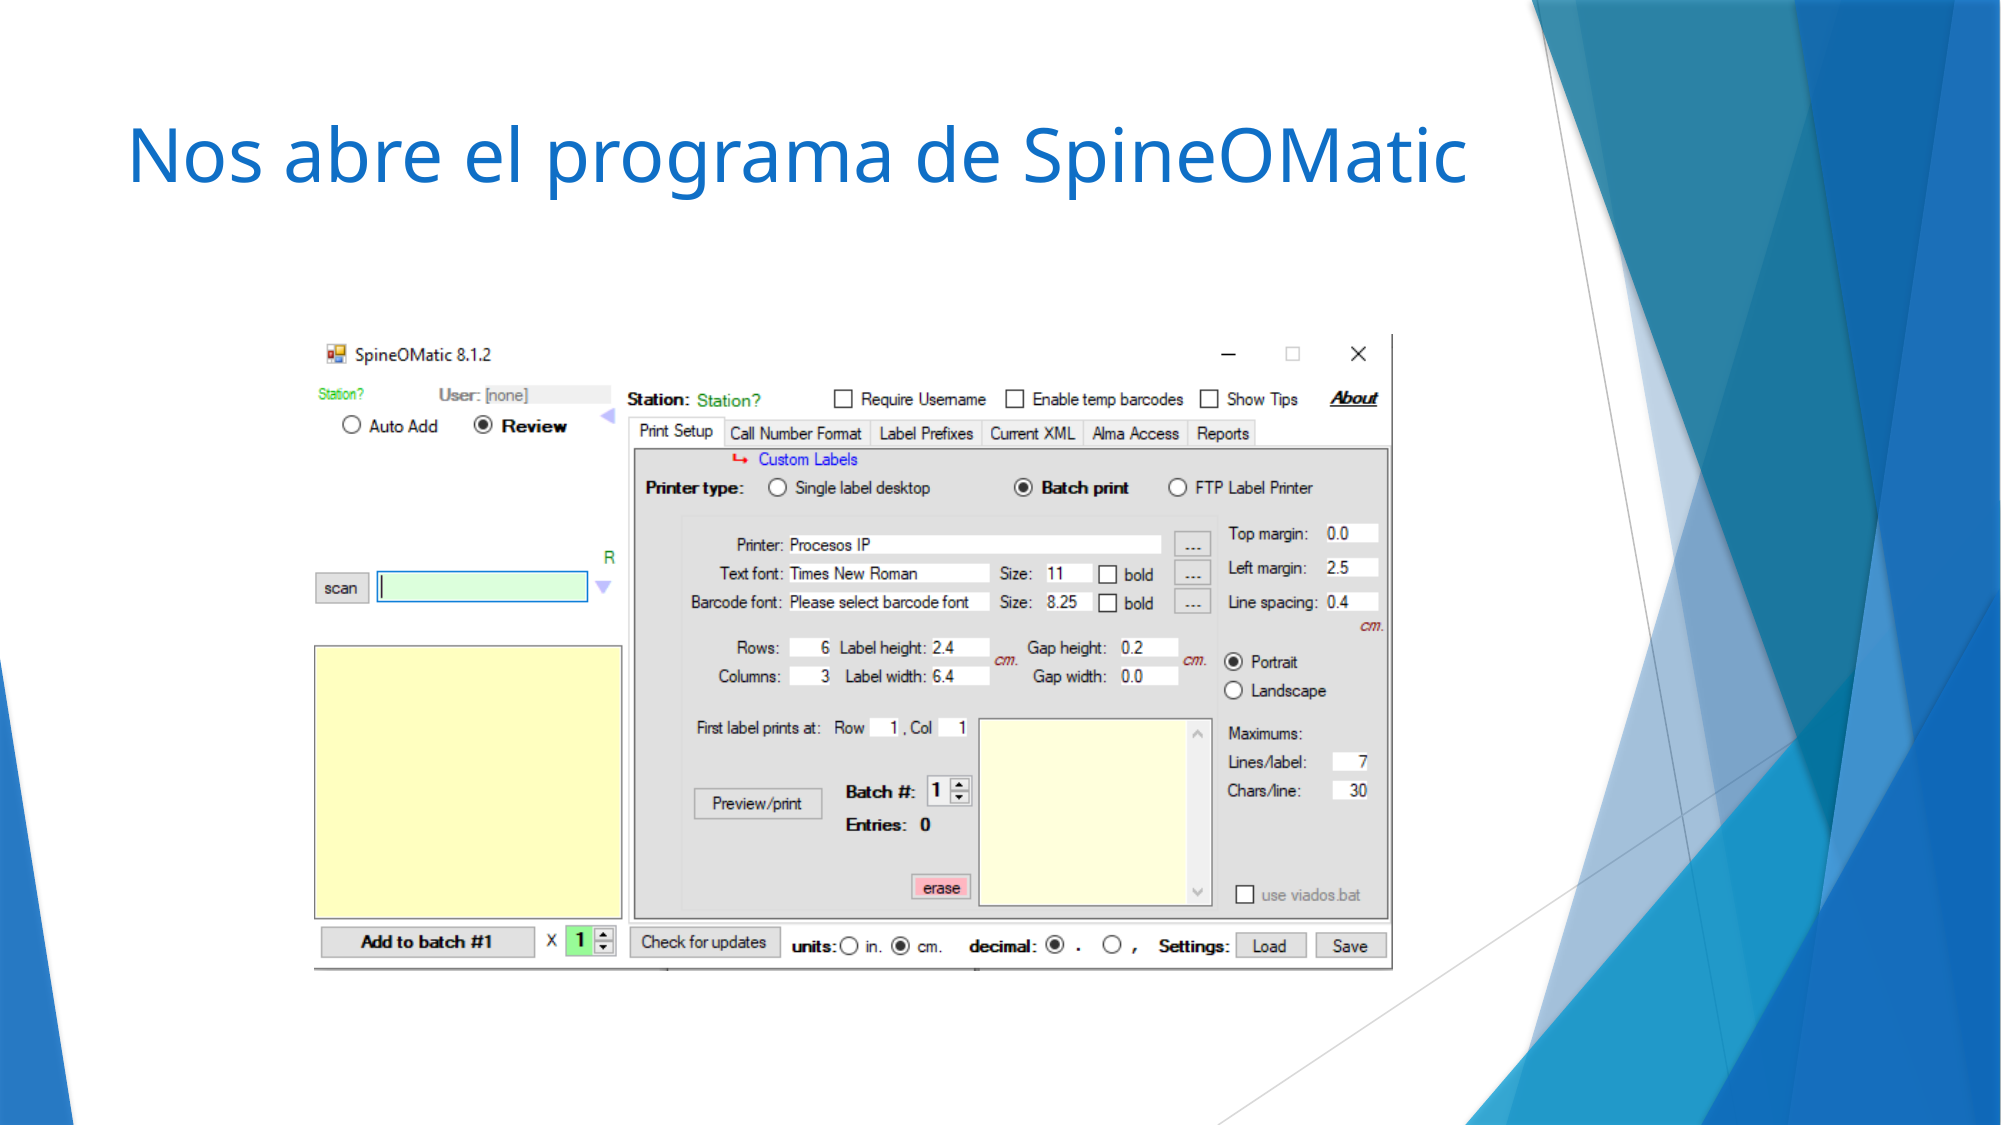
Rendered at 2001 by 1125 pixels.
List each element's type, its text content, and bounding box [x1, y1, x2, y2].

title Nos abre el programa de SpineOMatic [111, 99, 1522, 317]
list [314, 333, 1394, 972]
